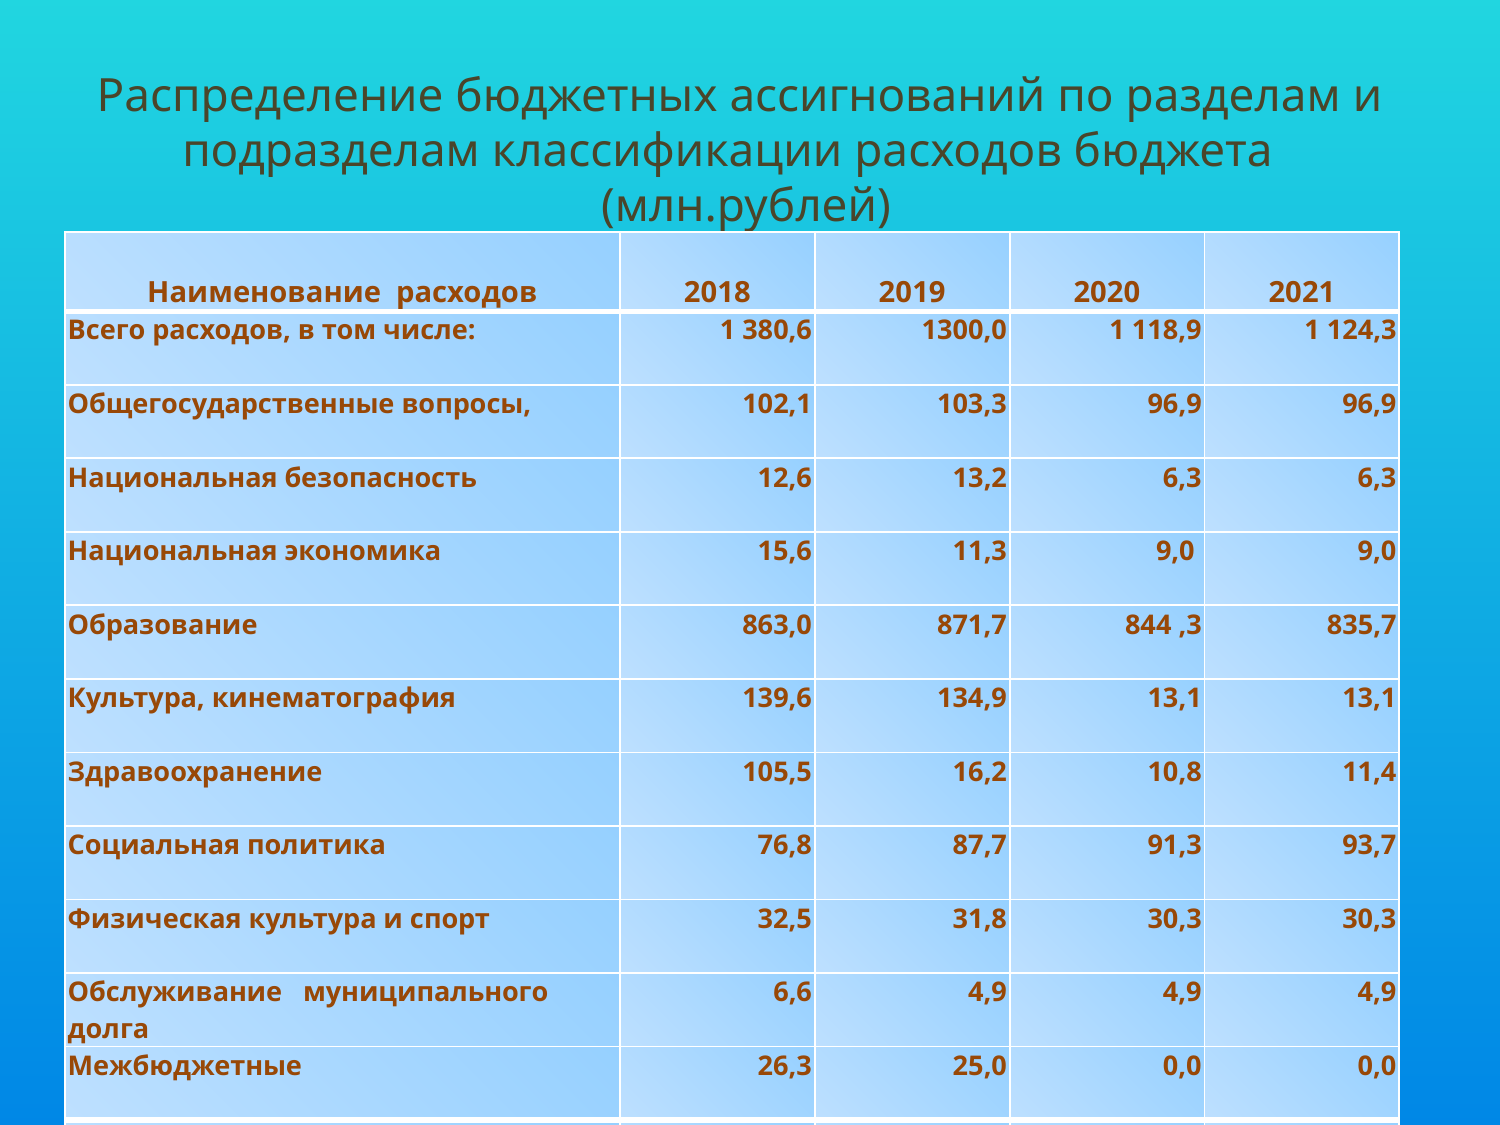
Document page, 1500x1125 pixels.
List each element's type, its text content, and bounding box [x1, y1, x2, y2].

table_cell 1300,0 [816, 314, 1009, 384]
table_cell 30,3 [1011, 900, 1204, 972]
table_cell 76,8 [621, 827, 814, 899]
table_cell 9,0 [1205, 533, 1398, 604]
table_cell Национальная безопасность [66, 459, 619, 531]
table_cell 31,8 [816, 900, 1009, 972]
table_cell 871,7 [816, 606, 1009, 678]
table_cell 844 ,3 [1011, 606, 1204, 678]
table_cell 32,5 [621, 900, 814, 972]
table_cell 96,9 [1205, 386, 1398, 457]
table_cell 835,7 [1205, 606, 1398, 678]
table_cell 1 118,9 [1011, 314, 1204, 384]
table_cell 1 380,6 [621, 314, 814, 384]
table_cell 6,3 [1011, 459, 1204, 531]
table_header 2019 [816, 233, 1009, 309]
table_cell 4,9 [816, 974, 1009, 1046]
table_cell 6,6 [621, 974, 814, 1046]
table_cell 87,7 [816, 827, 1009, 899]
table_cell 103,3 [816, 386, 1009, 457]
table_cell 10,8 [1011, 753, 1204, 825]
table_header 2018 [621, 233, 814, 309]
table_cell 13,1 [1011, 680, 1204, 752]
table_cell 102,1 [621, 386, 814, 457]
table_cell 11,4 [1205, 753, 1398, 825]
table_cell 30,3 [1205, 900, 1398, 972]
table_cell 6,3 [1205, 459, 1398, 531]
table_cell Национальная экономика [66, 533, 619, 604]
table_cell 1 124,3 [1205, 314, 1398, 384]
table_cell 26,3 [621, 1047, 814, 1117]
table_cell Социальная политика [66, 827, 619, 899]
table_cell Общегосударственные вопросы, [66, 386, 619, 457]
table_header 2021 [1205, 233, 1398, 309]
table_cell 91,3 [1011, 827, 1204, 899]
table_cell 9,0 [1011, 533, 1204, 604]
table_cell Образование [66, 606, 619, 678]
table_cell 105,5 [621, 753, 814, 825]
table_cell 93,7 [1205, 827, 1398, 899]
table_cell 139,6 [621, 680, 814, 752]
table_cell 25,0 [816, 1047, 1009, 1117]
title Распределение бюджетных ассигнований по разделам и подразделам классификации расходов бюджета (млн.рублей) [64, 54, 1415, 243]
table_cell 16,2 [816, 753, 1009, 825]
table_header 2020 [1011, 233, 1204, 309]
table_cell Обслуживание муниципального долга [66, 974, 619, 1046]
table_cell 0,0 [1205, 1047, 1398, 1117]
table_cell 134,9 [816, 680, 1009, 752]
table_cell Всего расходов, в том числе: [66, 314, 619, 384]
table_cell 11,3 [816, 533, 1009, 604]
table_cell 96,9 [1011, 386, 1204, 457]
table_cell 4,9 [1011, 974, 1204, 1046]
table_cell Физическая культура и спорт [66, 900, 619, 972]
table_header Наименование расходов [66, 233, 619, 309]
table_cell 4,9 [1205, 974, 1398, 1046]
table_cell 13,1 [1205, 680, 1398, 752]
table_cell 12,6 [621, 459, 814, 531]
table_cell Межбюджетные [66, 1047, 619, 1117]
table_cell 863,0 [621, 606, 814, 678]
table_cell Здравоохранение [66, 753, 619, 825]
table_cell 13,2 [816, 459, 1009, 531]
table_cell Культура, кинематография [66, 680, 619, 752]
table_cell 0,0 [1011, 1047, 1204, 1117]
table_cell 15,6 [621, 533, 814, 604]
